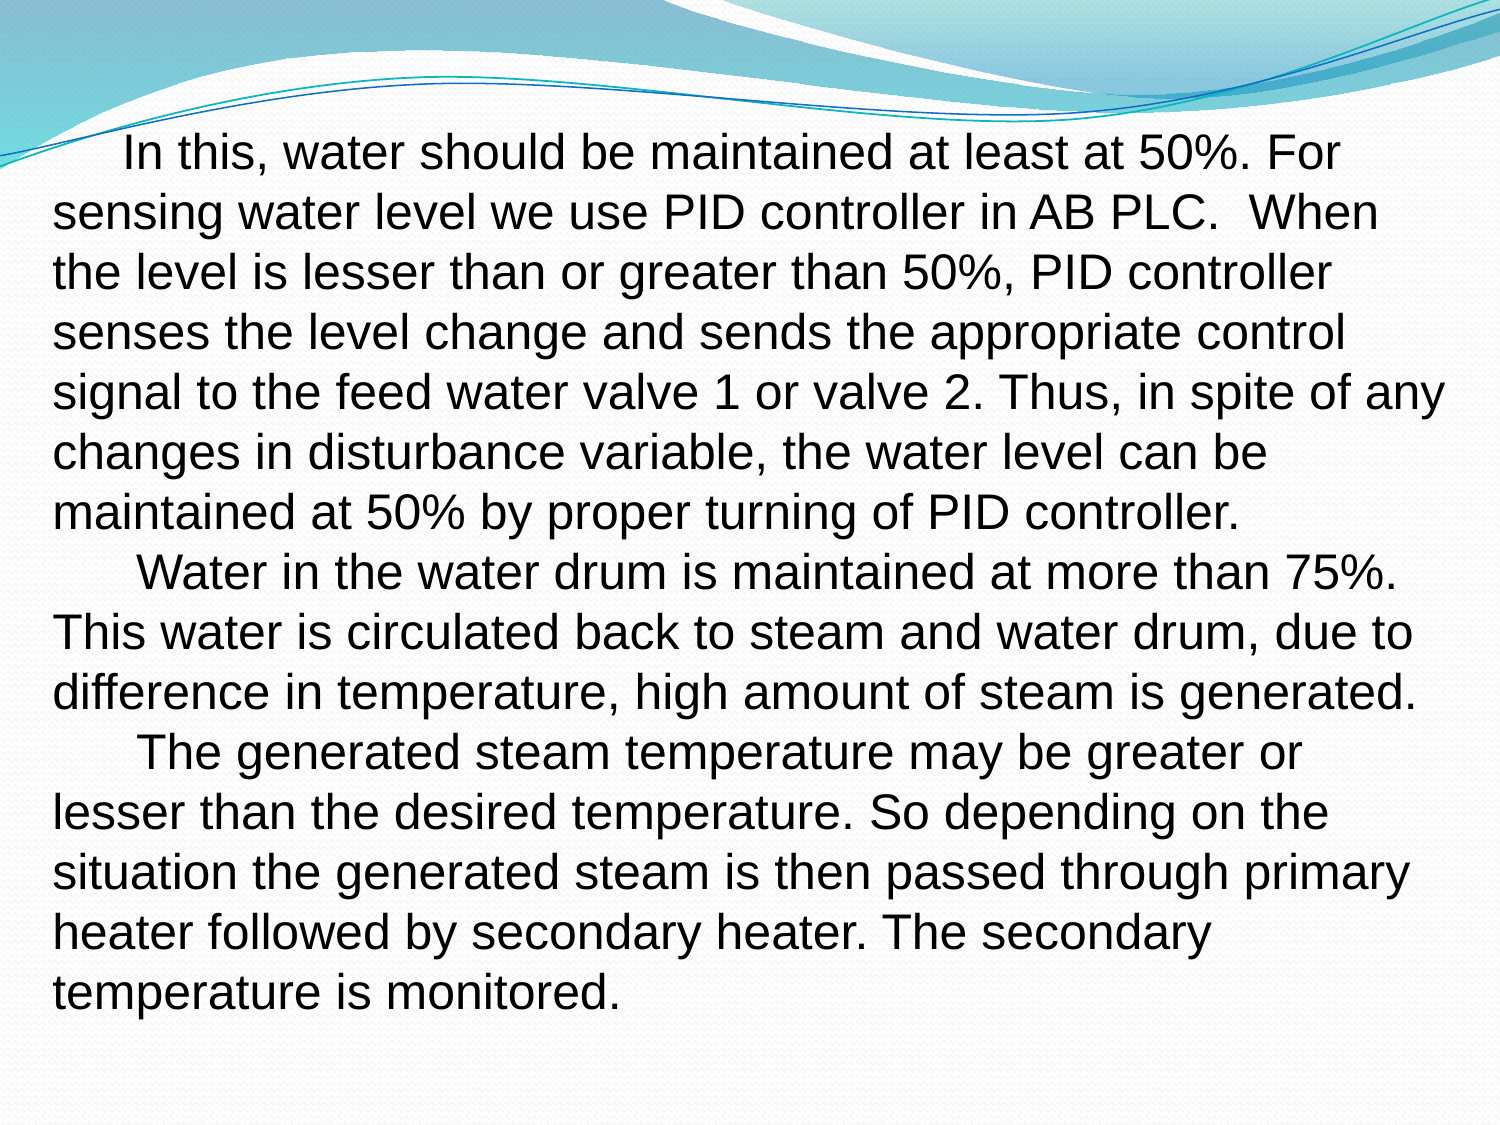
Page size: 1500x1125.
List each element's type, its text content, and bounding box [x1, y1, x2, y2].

text_box In this, water should be maintained at least at 50%. For sensing water level we use PID controller in AB PLC. When the level is lesser than or greater than 50%, PID controller senses the level change and sends the appropriate control signal to the feed water valve 1 or valve 2. Thus, in spite of any changes in disturbance variable, the water level can be maintained at 50% by proper turning of PID controller. Water in the water drum is maintained at more than 75%. This water is circulated back to steam and water drum, due to difference in temperature, high amount of steam is generated. The generated steam temperature may be greater or lesser than the desired temperature. So depending on the situation the generated steam is then passed through primary heater followed by secondary heater. The secondary temperature is monitored. [37, 112, 1463, 1028]
